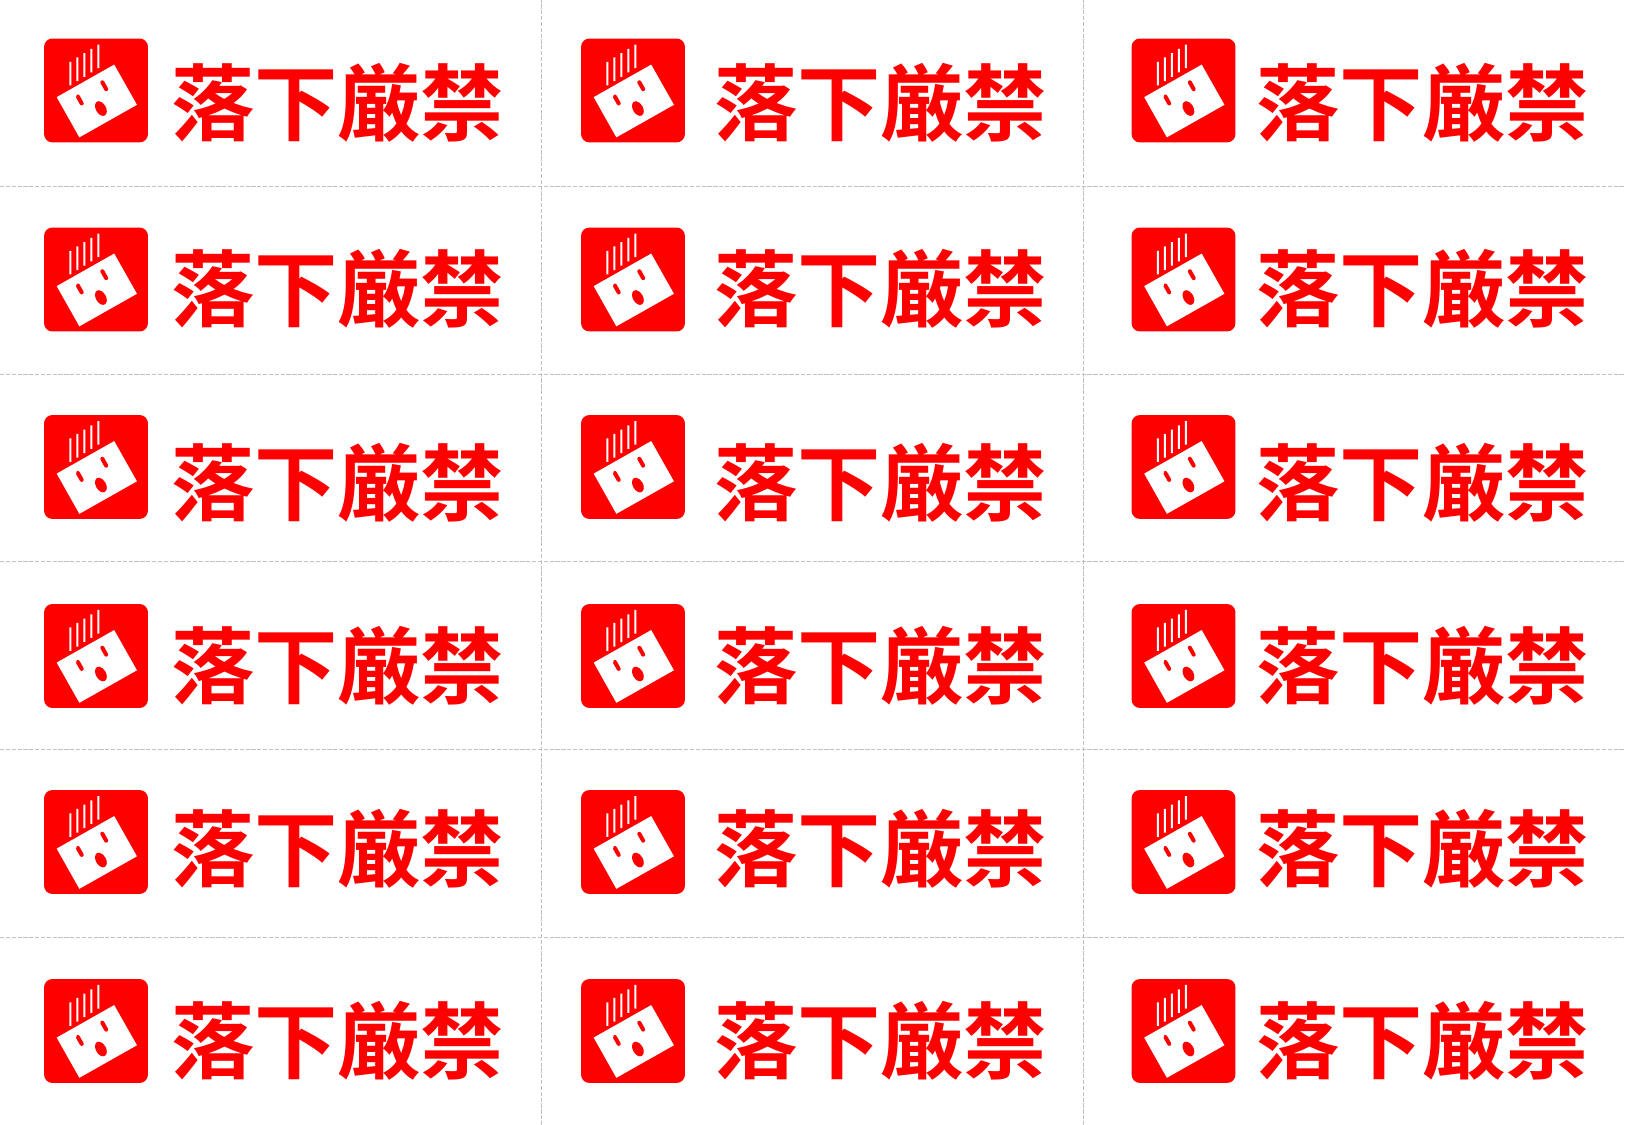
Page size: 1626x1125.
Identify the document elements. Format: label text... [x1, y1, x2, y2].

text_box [581, 415, 685, 519]
text_box 落下厳禁 [1255, 431, 1590, 532]
text_box 落下厳禁 [714, 989, 1048, 1090]
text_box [581, 790, 685, 894]
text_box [581, 227, 685, 332]
text_box 落下厳禁 [714, 797, 1048, 898]
text_box 落下厳禁 [714, 51, 1048, 152]
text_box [1131, 415, 1236, 519]
text_box 落下厳禁 [1255, 237, 1590, 338]
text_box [581, 603, 685, 708]
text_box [44, 790, 148, 894]
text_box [1131, 978, 1236, 1083]
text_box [44, 415, 148, 519]
text_box 落下厳禁 [1255, 51, 1590, 152]
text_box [44, 38, 148, 143]
text_box 落下厳禁 [714, 237, 1048, 338]
text_box 落下厳禁 [171, 431, 505, 532]
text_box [1131, 38, 1236, 143]
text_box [44, 603, 148, 708]
text_box 落下厳禁 [171, 51, 505, 152]
text_box 落下厳禁 [714, 431, 1048, 532]
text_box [44, 978, 148, 1083]
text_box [1131, 790, 1236, 894]
text_box 落下厳禁 [1255, 797, 1590, 898]
text_box 落下厳禁 [171, 237, 505, 338]
text_box 落下厳禁 [171, 797, 505, 898]
text_box 落下厳禁 [171, 613, 505, 714]
text_box 落下厳禁 [714, 613, 1048, 714]
text_box 落下厳禁 [1255, 613, 1590, 714]
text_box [1131, 603, 1236, 708]
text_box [581, 978, 685, 1083]
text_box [44, 227, 148, 332]
text_box 落下厳禁 [1255, 989, 1590, 1090]
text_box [1131, 227, 1236, 332]
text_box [581, 38, 685, 143]
text_box 落下厳禁 [171, 989, 505, 1090]
